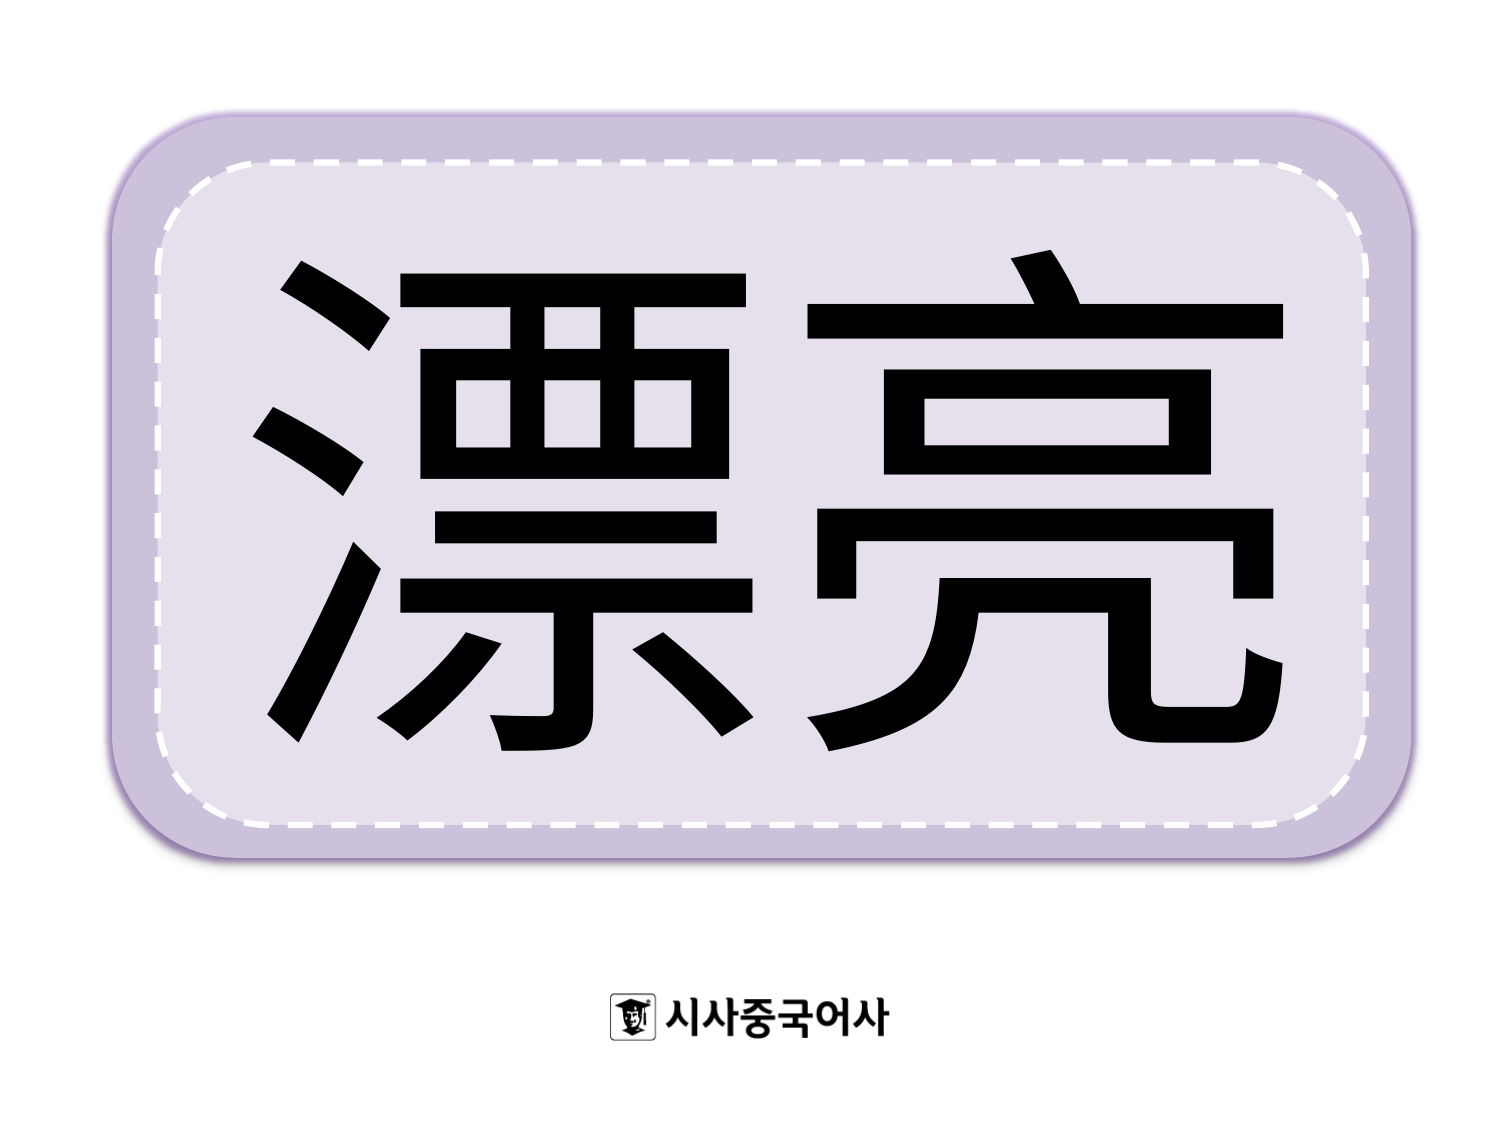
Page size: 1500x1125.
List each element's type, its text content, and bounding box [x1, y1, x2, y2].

picture [602, 987, 898, 1047]
text_box 漂亮 [171, 160, 1380, 824]
